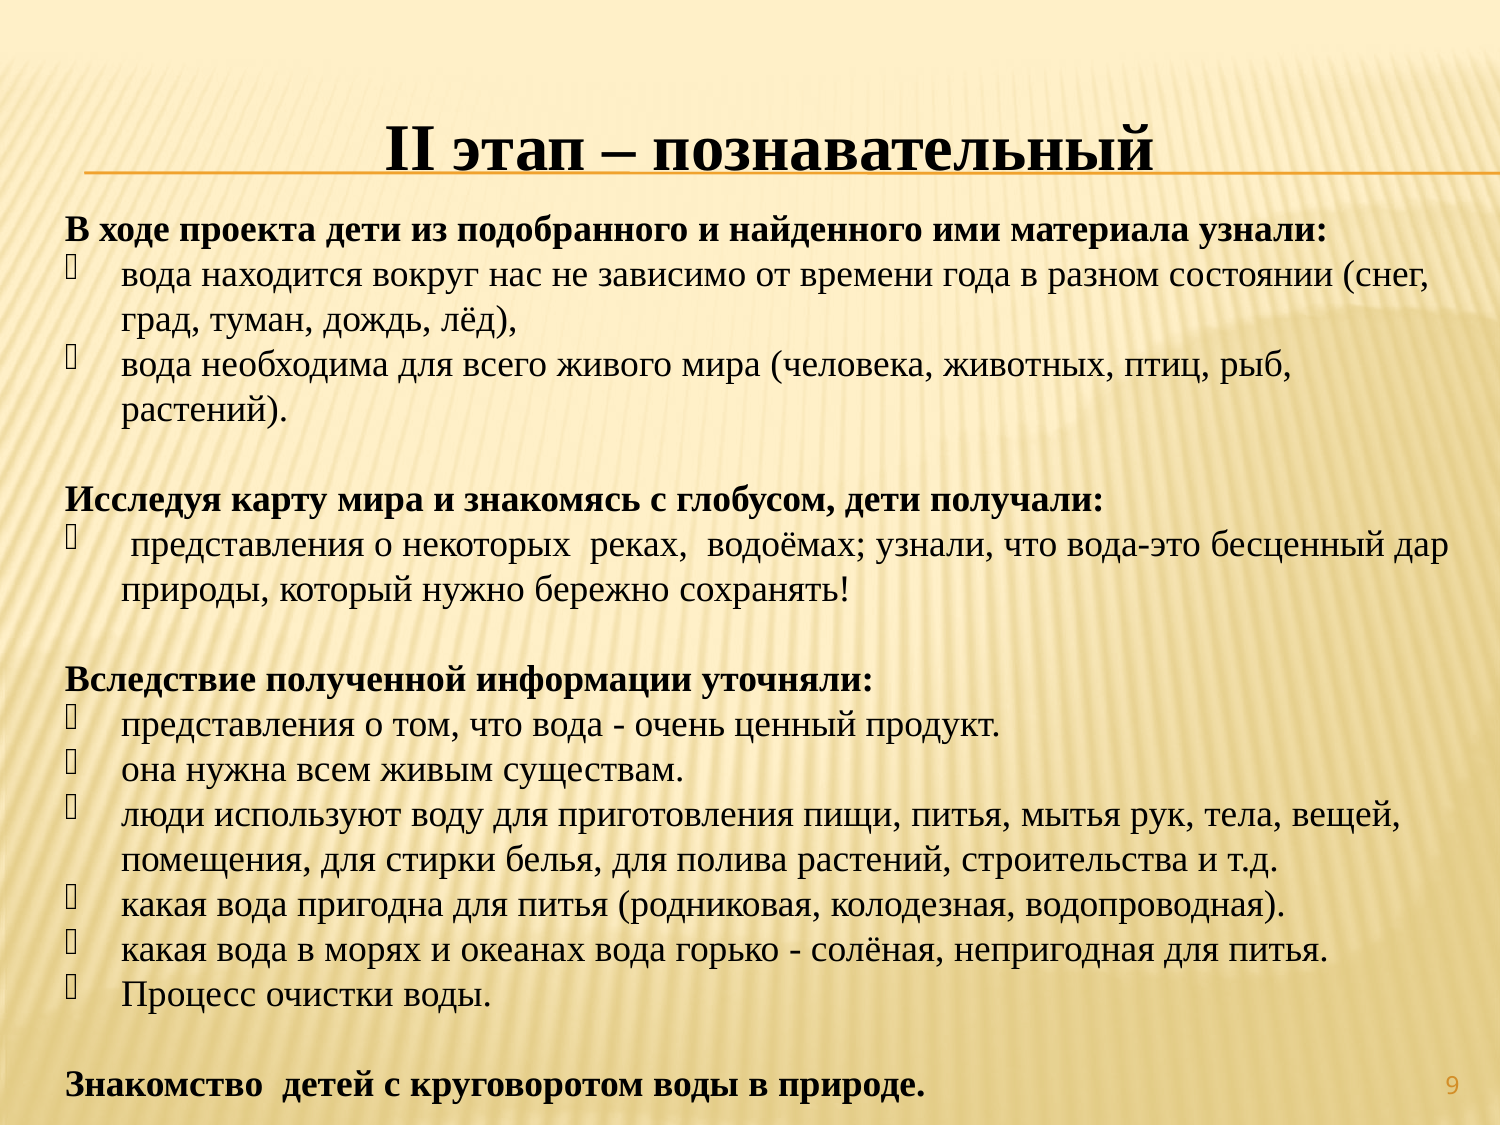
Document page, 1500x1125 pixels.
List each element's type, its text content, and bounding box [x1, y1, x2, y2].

slide_number 9 [1350, 1061, 1475, 1103]
title II этап – познавательный [50, 75, 1475, 196]
list В ходе проекта дети из подобранного и найденного ими материала узнали: вода находится вокруг нас не зависимо от времени года в разном состоянии (снег, град, туман, дождь, лёд), вода необходима для всего живого мира (человека, животных, птиц, рыб, растений). Исследуя карту мира и знакомясь с глобусом, дети получали: представления о некоторых реках, водоёмах; узнали, что вода-это бесценный дар природы, который нужно бережно сохранять! Вследствие полученной информации уточняли: представления о том, что вода - очень ценный продукт. она нужна всем живым существам. люди используют воду для приготовления пищи, питья, мытья рук, тела, вещей, помещения, для стирки белья, для полива растений, строительства и т.д. какая вода пригодна для питья (родниковая, колодезная, водопроводная). какая вода в морях и океанах вода горько - солёная, непригодная для питья. Процесс очистки воды. Знакомство детей с круговоротом воды в природе. [50, 196, 1475, 998]
